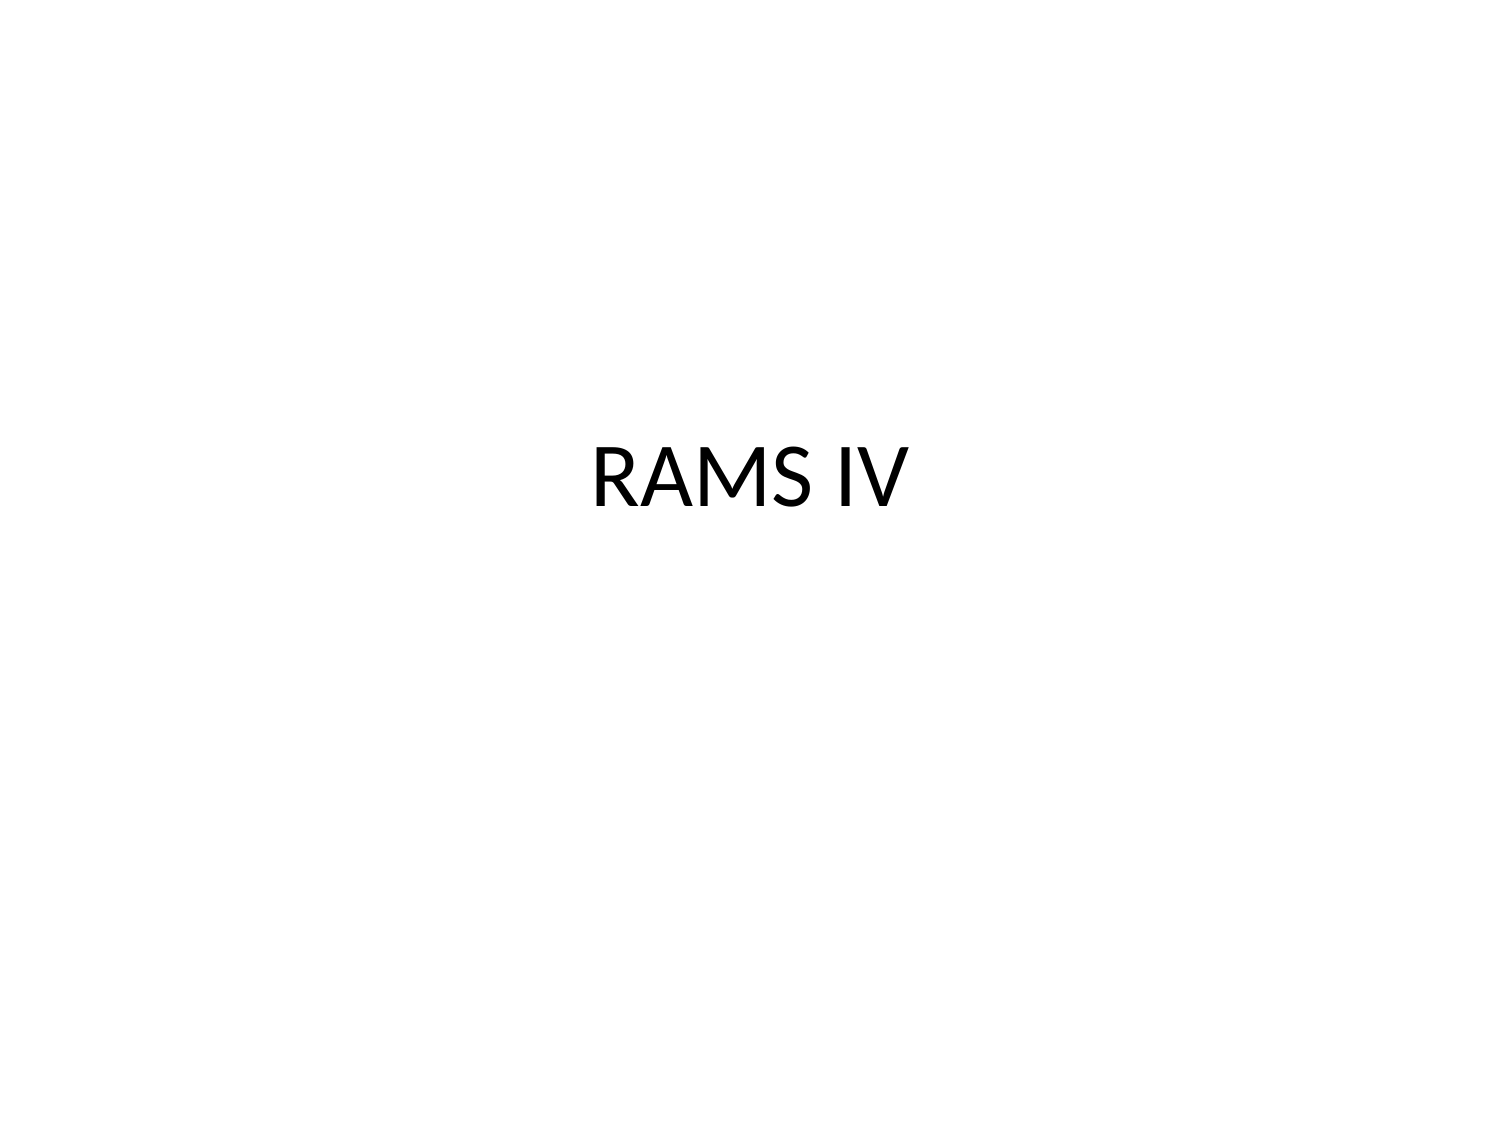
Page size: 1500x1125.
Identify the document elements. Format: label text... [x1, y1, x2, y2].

title RAMS IV [112, 349, 1388, 591]
